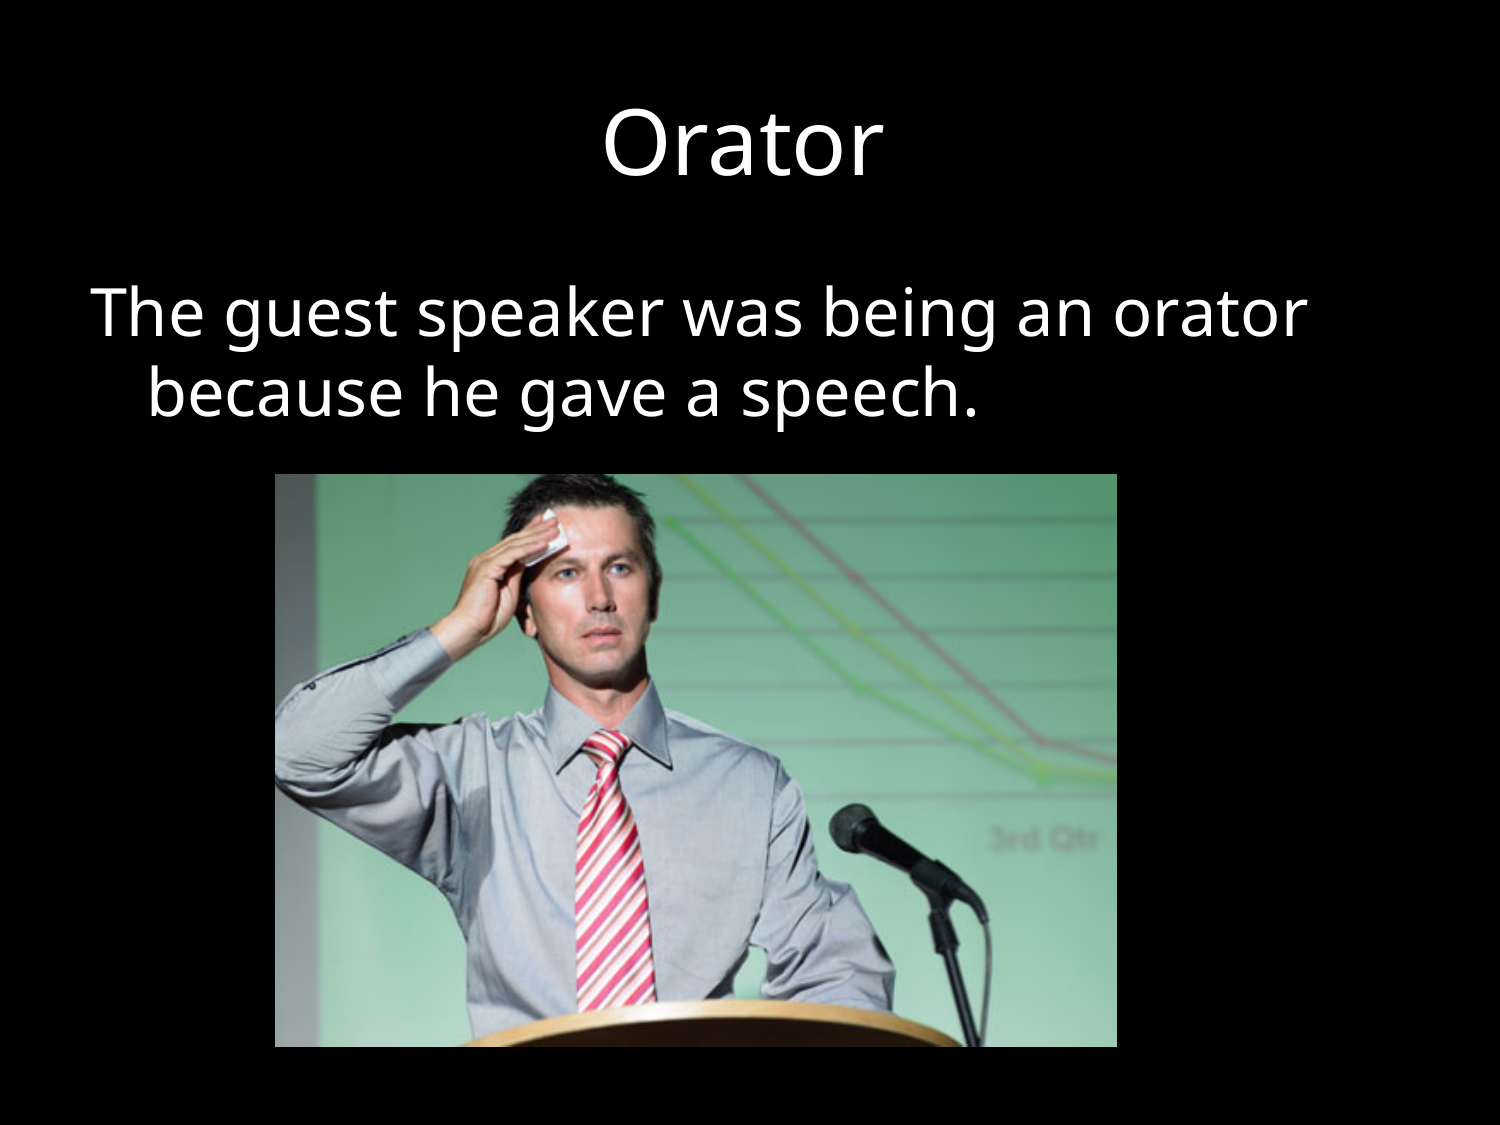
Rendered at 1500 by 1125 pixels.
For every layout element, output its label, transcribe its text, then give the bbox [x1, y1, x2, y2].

title Orator [75, 45, 1425, 233]
list The guest speaker was being an orator because he gave a speech. [75, 262, 1425, 1005]
picture [274, 474, 1117, 1047]
